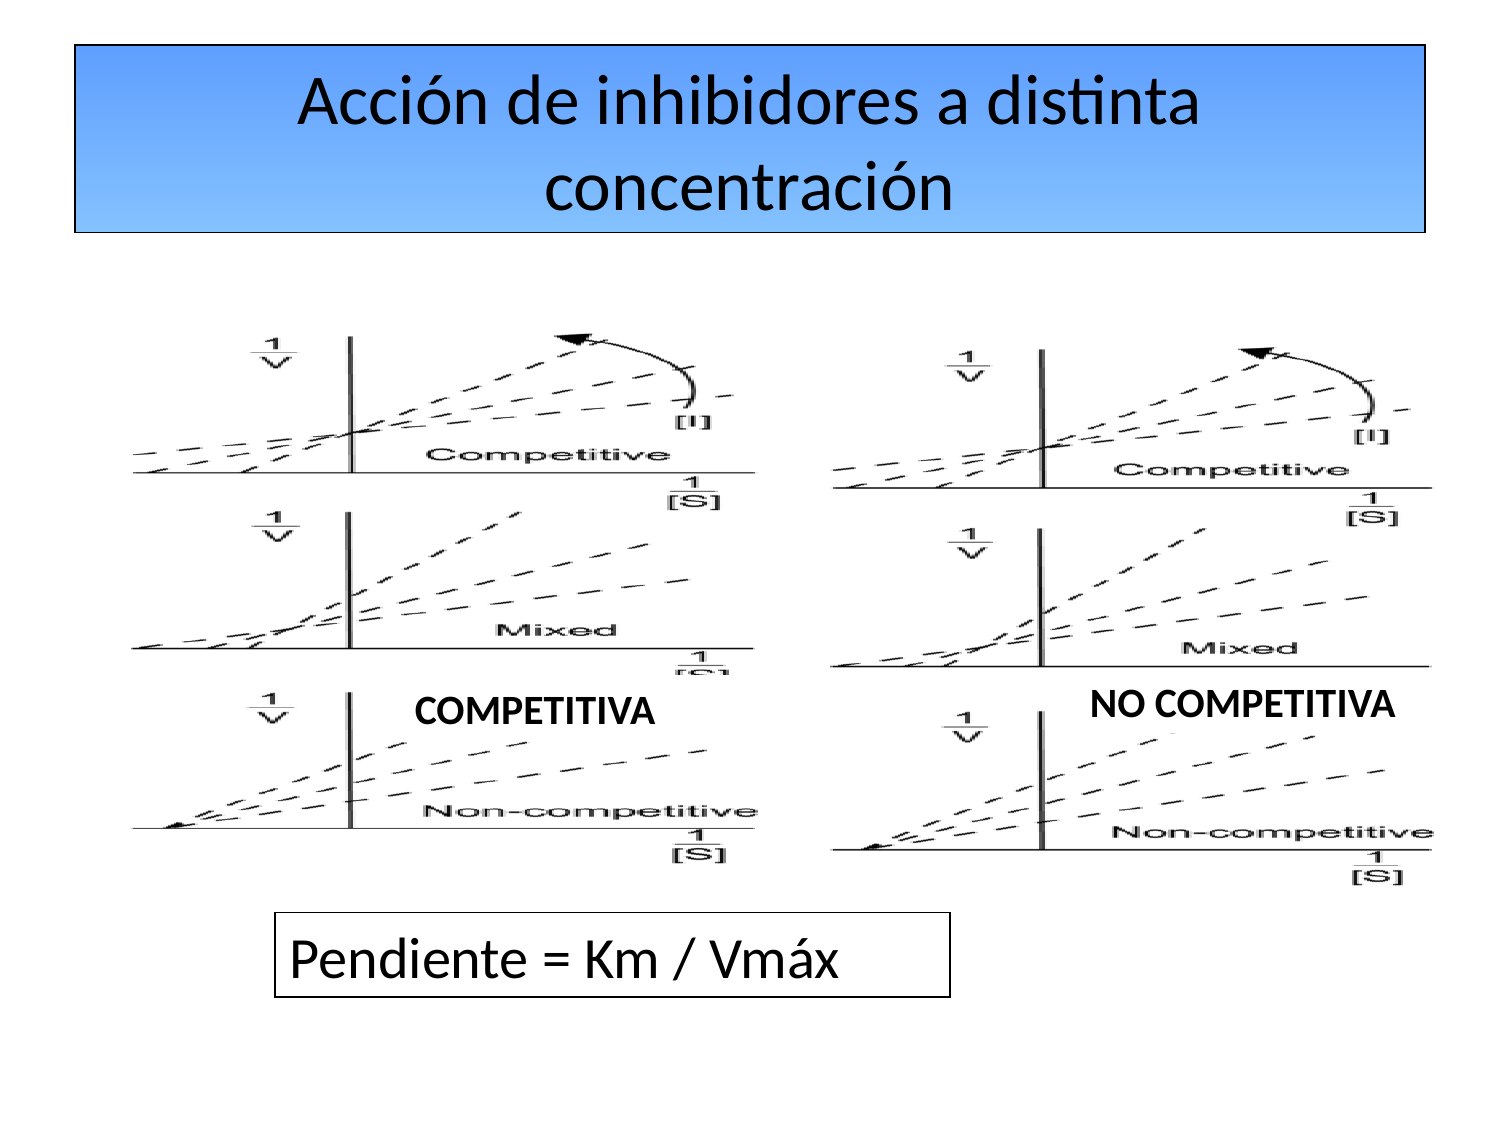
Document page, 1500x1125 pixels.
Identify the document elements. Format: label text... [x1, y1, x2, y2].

text_box Pendiente = Km / Vmáx [274, 912, 950, 998]
title Acción de inhibidores a distinta concentración [74, 44, 1426, 233]
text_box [99, 324, 788, 866]
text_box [799, 337, 1500, 888]
